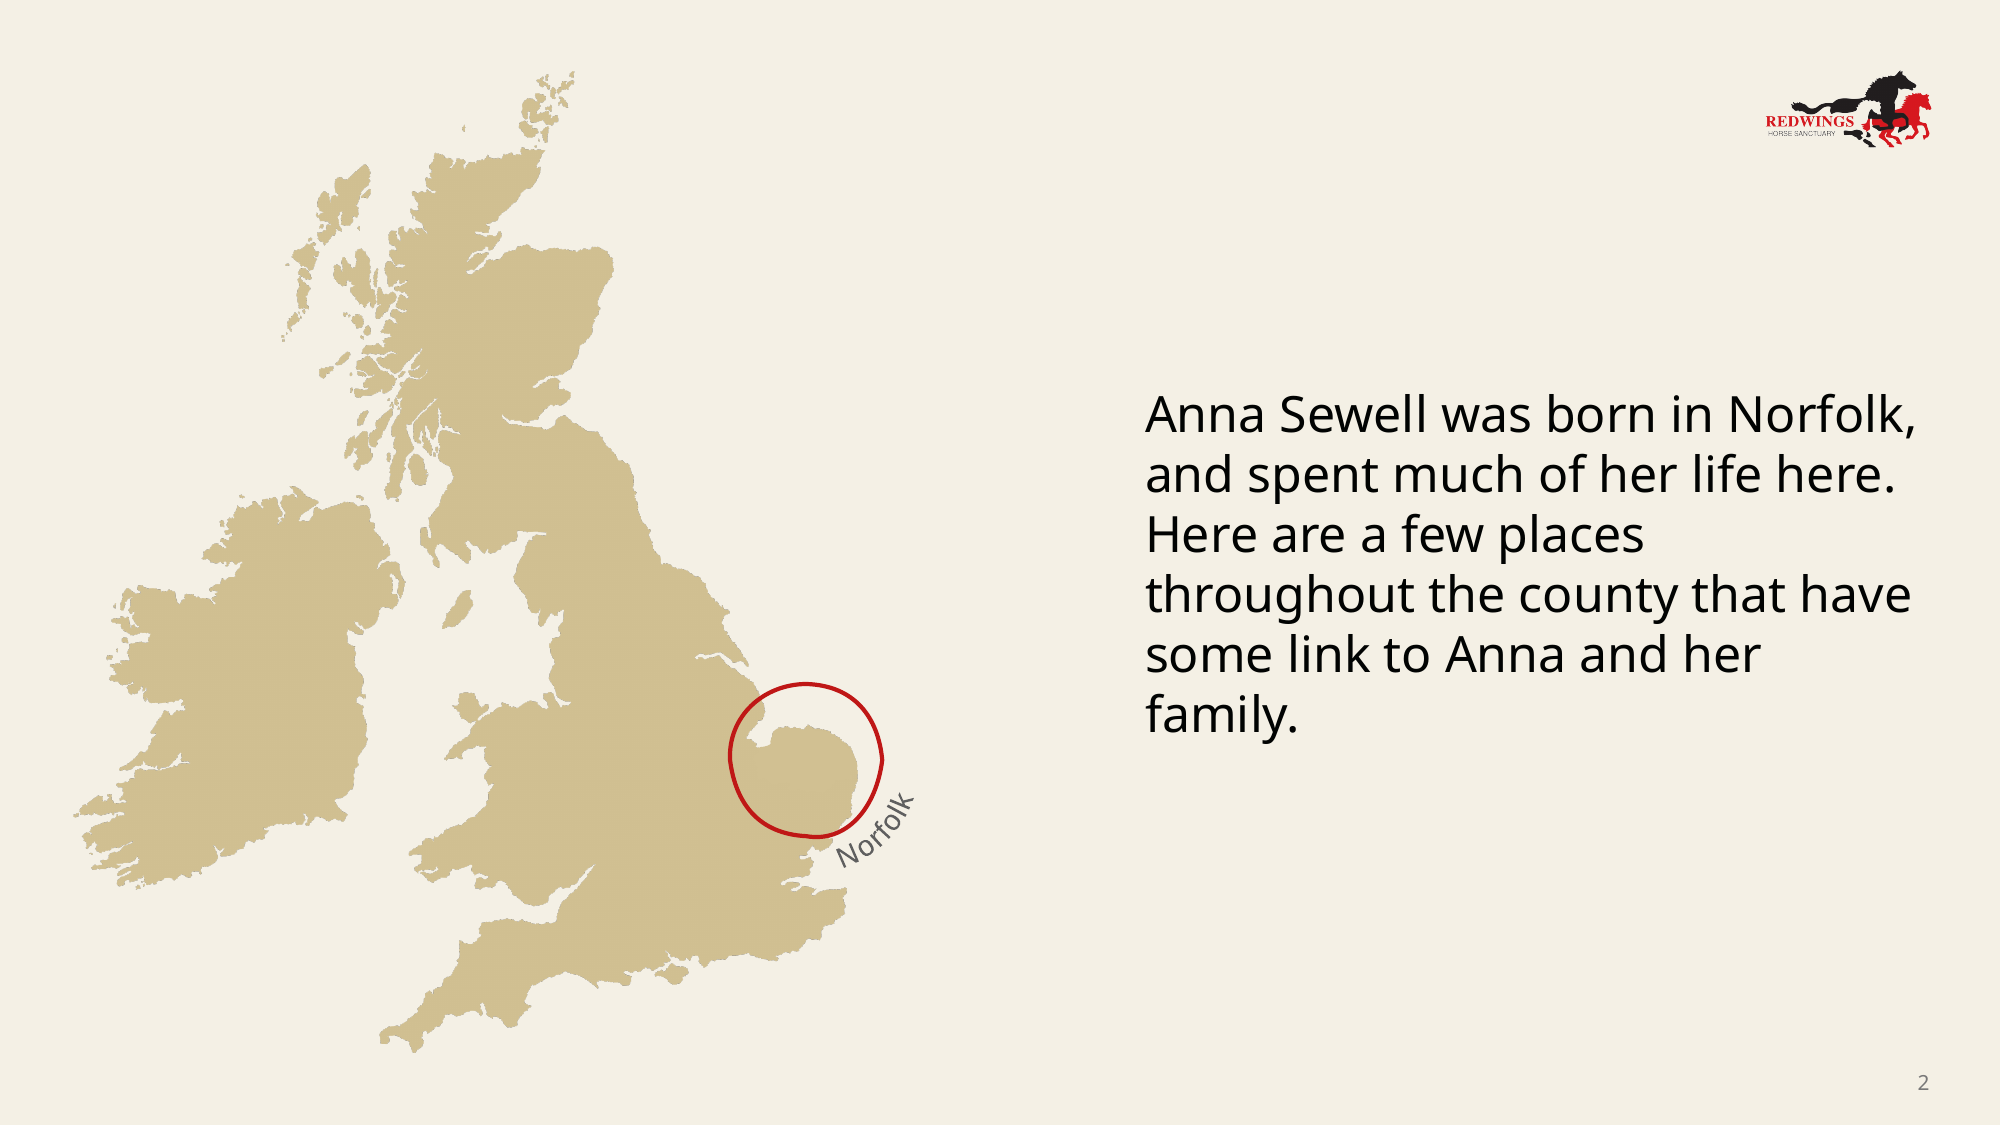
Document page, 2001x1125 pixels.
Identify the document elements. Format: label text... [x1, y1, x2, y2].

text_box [752, 726, 858, 794]
text_box [858, 701, 884, 821]
slide_number 2 [1801, 1071, 1930, 1097]
text_box Anna Sewell was born in Norfolk, and spent much of her life here. Here are a few places throughout the county that have some link to Anna and her family. [1145, 382, 1929, 743]
picture [73, 71, 858, 1054]
picture [1758, 68, 1938, 149]
